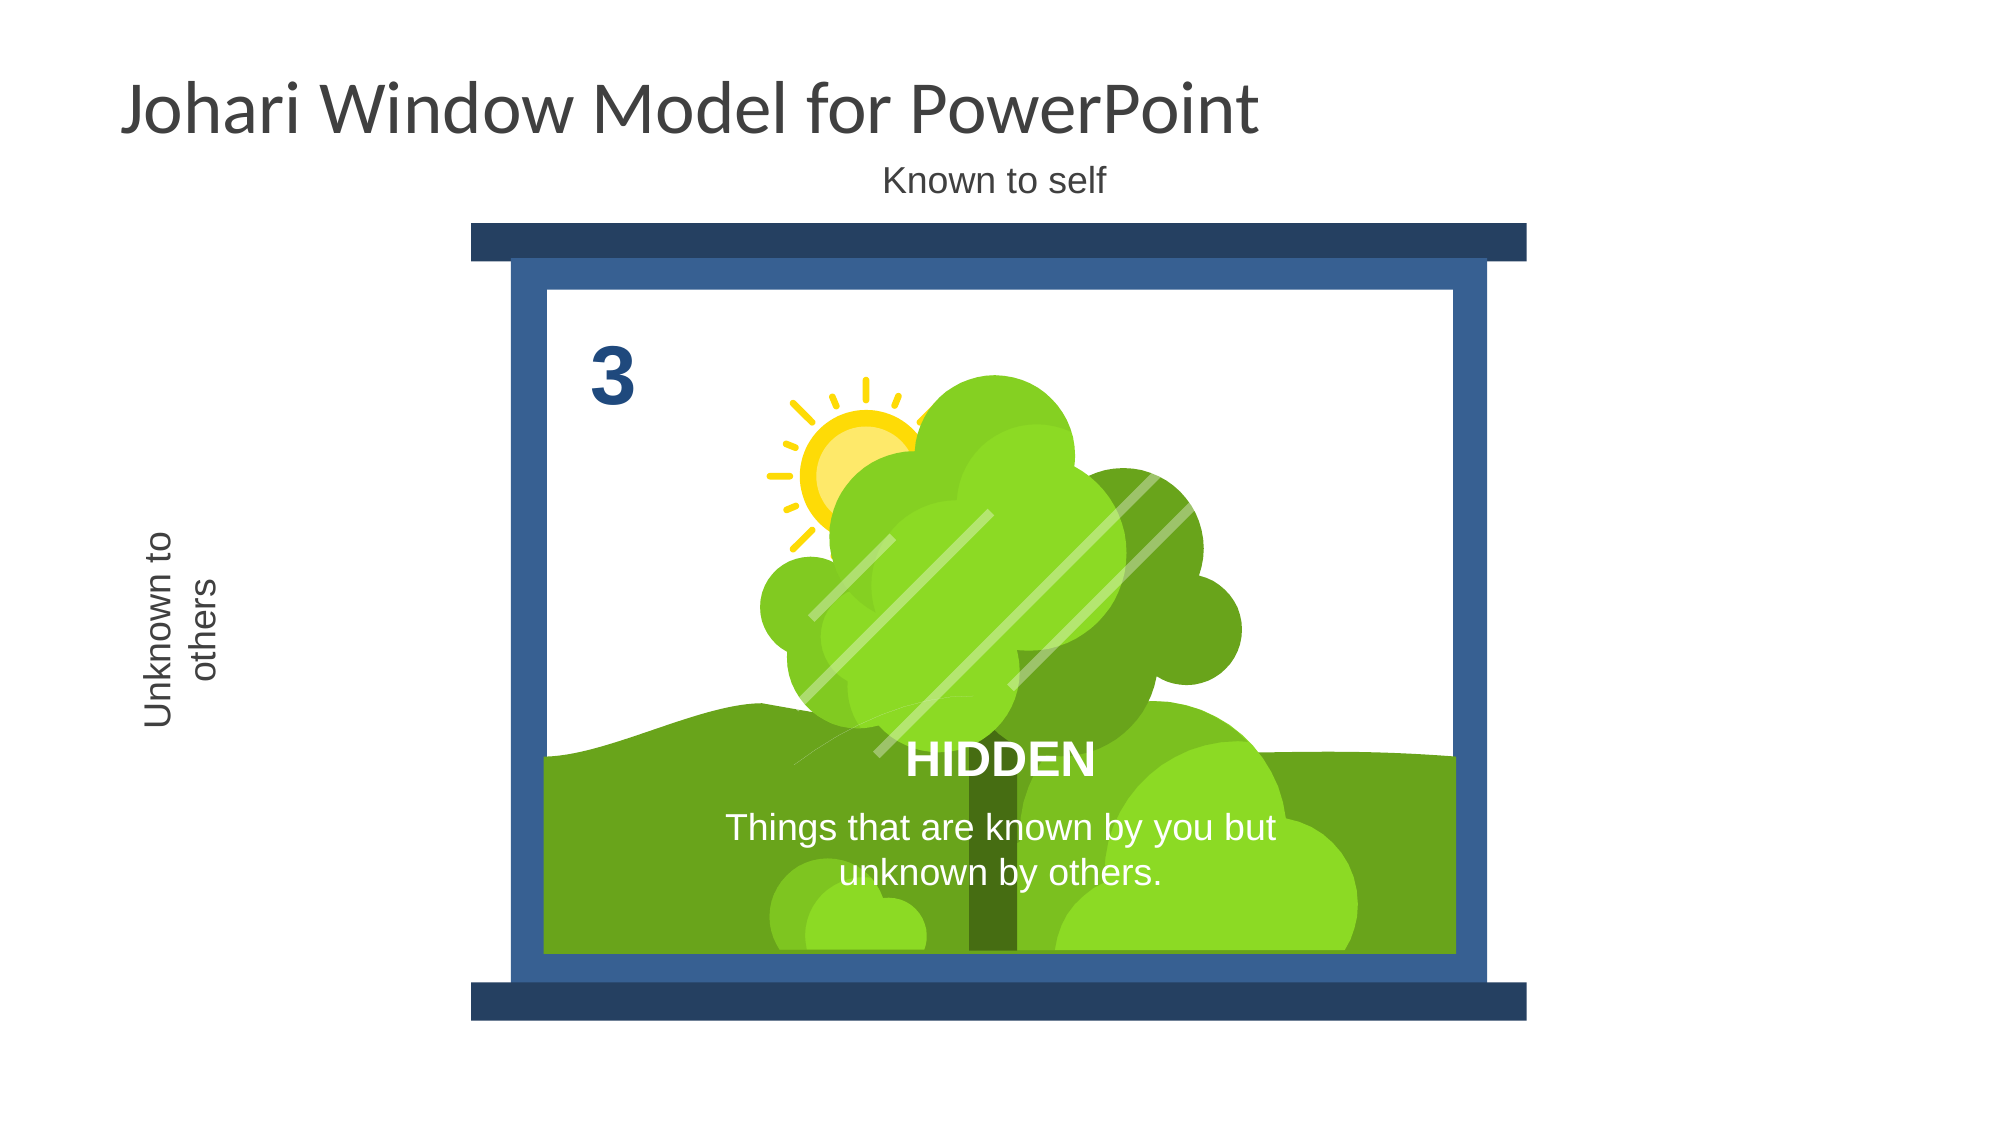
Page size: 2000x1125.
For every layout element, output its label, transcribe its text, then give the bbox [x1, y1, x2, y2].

text_box [469, 221, 1529, 263]
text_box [543, 374, 1457, 955]
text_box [794, 424, 1207, 756]
text_box [545, 287, 1455, 374]
title Johari Window Model for PowerPoint [99, 45, 1900, 162]
text_box [509, 256, 1489, 980]
text_box Unknown to others [125, 489, 231, 773]
text_box Known to self [867, 148, 1133, 209]
text_box 3 [575, 313, 652, 373]
text_box [469, 980, 1529, 1023]
